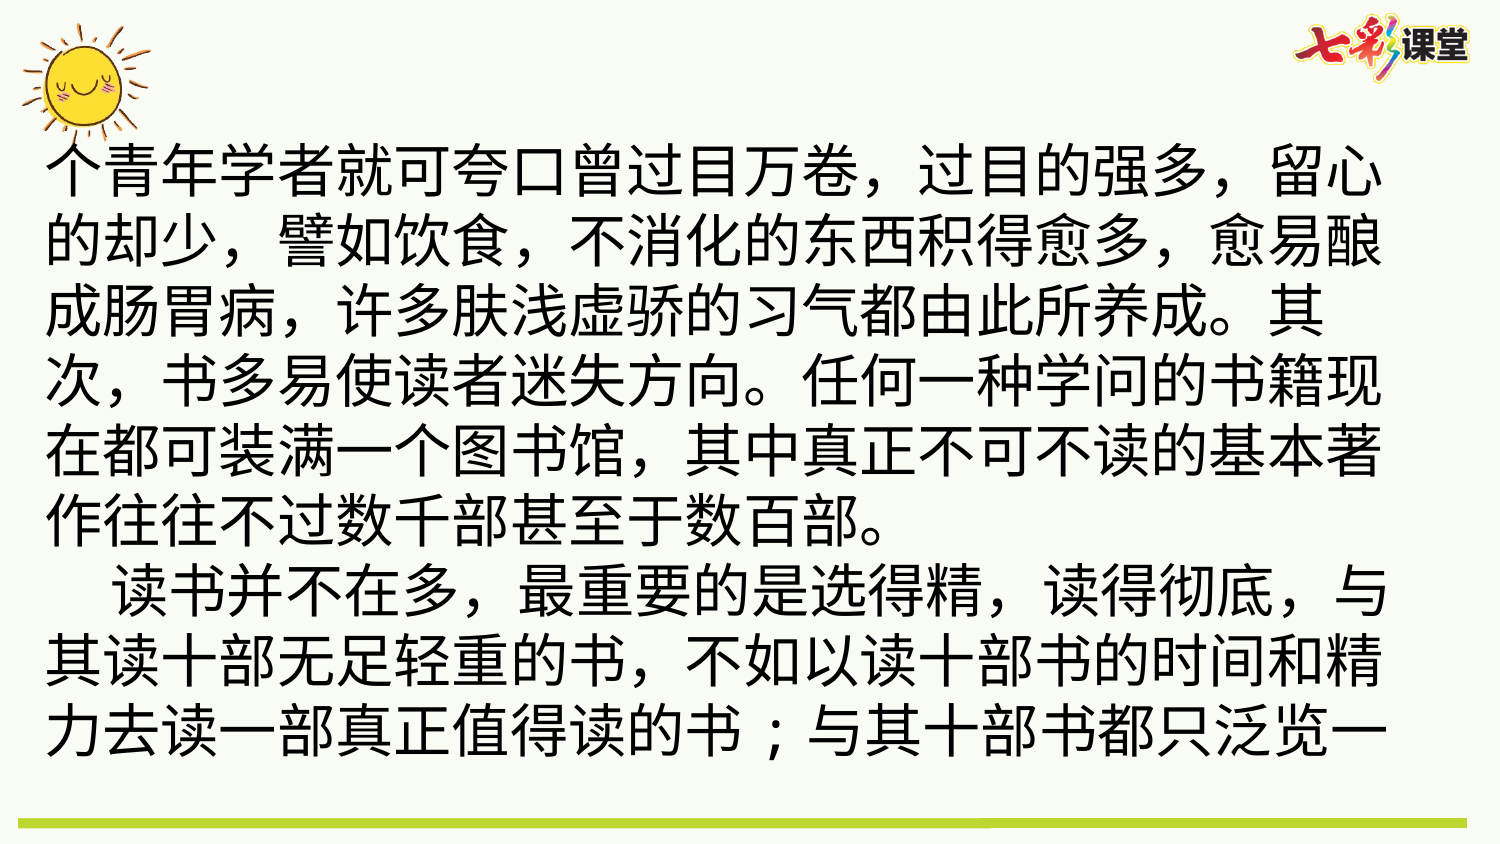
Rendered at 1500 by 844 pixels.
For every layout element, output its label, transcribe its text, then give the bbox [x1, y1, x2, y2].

picture [0, 0, 173, 172]
picture [1291, 9, 1472, 87]
picture [18, 771, 1467, 844]
text_box 个青年学者就可夸口曾过目万卷，过目的强多，留心的却少，譬如饮食，不消化的东西积得愈多，愈易酿成肠胃病，许多肤浅虚骄的习气都由此所养成。其次，书多易使读者迷失方向。任何一种学问的书籍现在都可装满一个图书馆，其中真正不可不读的基本著作往往不过数千部甚至于数百部。 读书并不在多，最重要的是选得精，读得彻底，与其读十部无足轻重的书，不如以读十部书的时间和精力去读一部真正值得读的书;与其十部书都只泛览一 [29, 126, 1454, 772]
